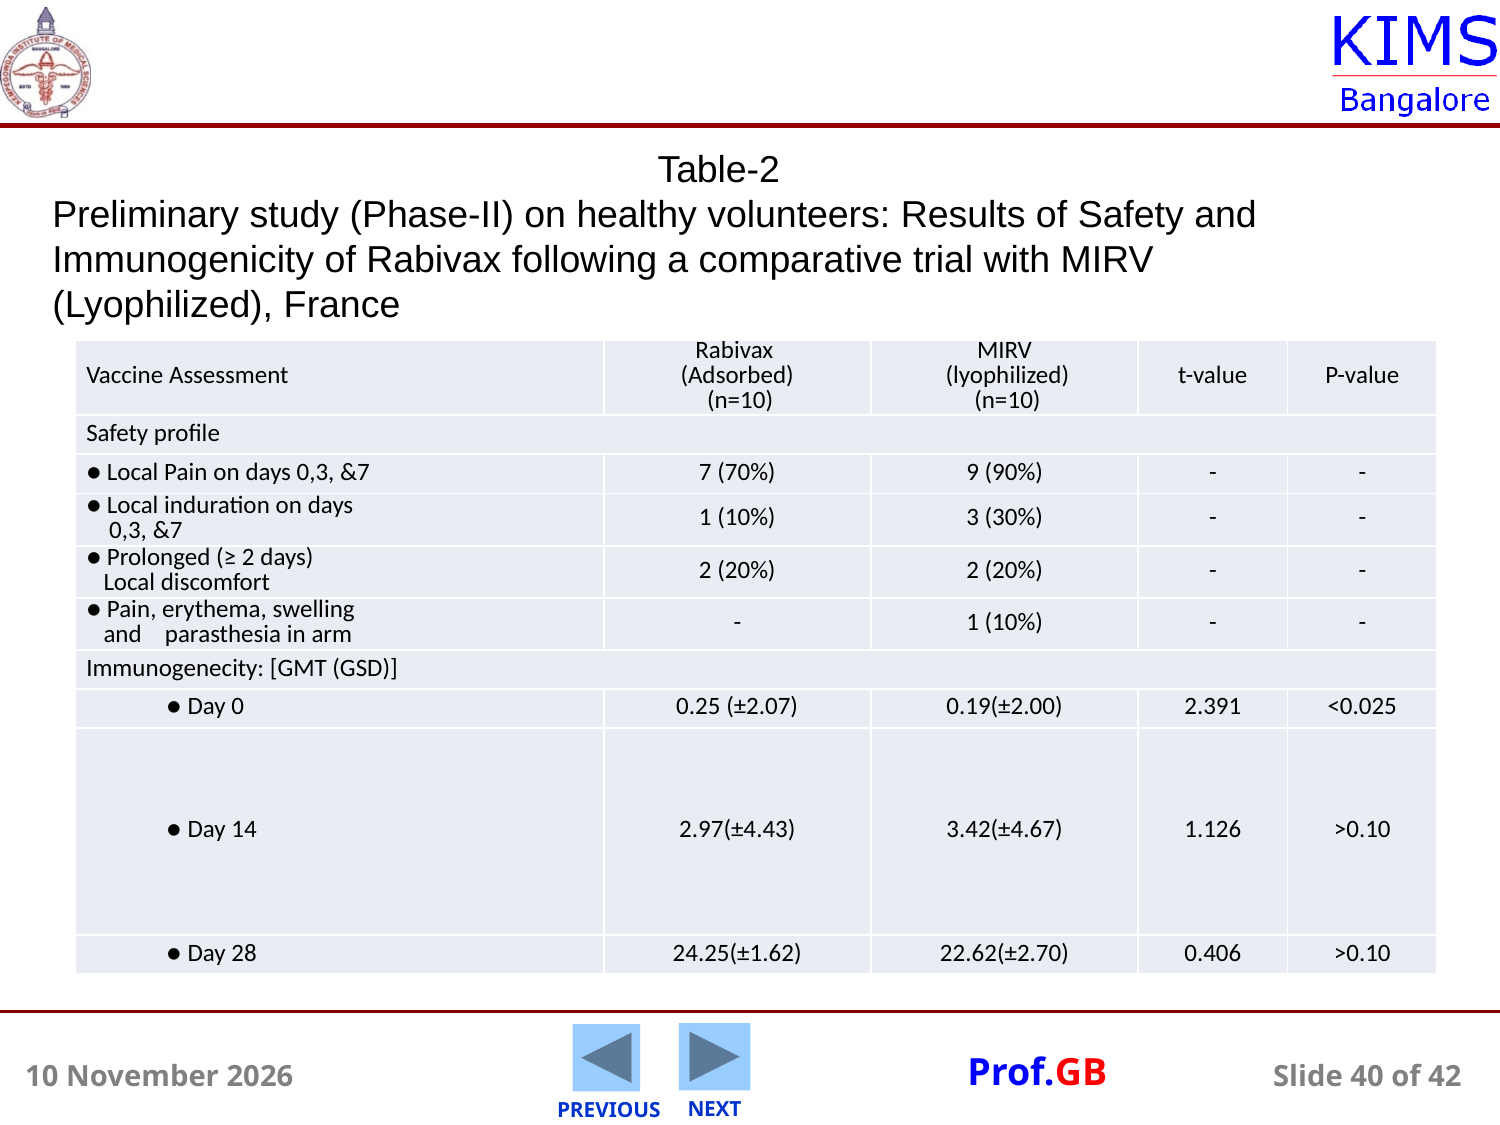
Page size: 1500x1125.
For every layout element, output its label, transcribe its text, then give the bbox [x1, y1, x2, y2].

table_cell - [1288, 494, 1436, 545]
table_cell 0.19(±2.00) [872, 690, 1137, 727]
table_cell - [1139, 455, 1287, 493]
table_cell 2.391 [1139, 690, 1287, 727]
table_cell 24.25(±1.62) [605, 936, 870, 973]
table_cell - [1288, 455, 1436, 493]
table_cell >0.10 [1288, 936, 1436, 973]
table_cell ● Pain, erythema, swelling and parasthesia in arm [76, 599, 603, 649]
table_header t-value [1139, 341, 1287, 414]
table_cell - [1288, 547, 1436, 597]
table_cell - [1139, 547, 1287, 597]
table_header Vaccine Assessment [76, 341, 603, 414]
text_box Table-2 Preliminary study (Phase-II) on healthy volunteers: Results of Safety and Immunogenicity of Rabivax following a comparative trial with MIRV (Lyophilized), France [37, 137, 1400, 333]
table_header MIRV (lyophilized) (n=10) [872, 341, 1137, 414]
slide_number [10, 1051, 396, 1103]
table_cell 7 (70%) [605, 455, 870, 493]
table_cell - [1139, 599, 1287, 649]
table_cell ● Day 28 [76, 936, 603, 973]
picture [0, 7, 91, 118]
table_cell >0.10 [1288, 729, 1436, 934]
table_cell 0.25 (±2.07) [605, 690, 870, 727]
table_cell ● Local Pain on days 0,3, &7 [76, 455, 603, 493]
table_header P-value [1288, 341, 1436, 414]
table_cell 1 (10%) [872, 599, 1137, 649]
table_cell 2 (20%) [872, 547, 1137, 597]
table_cell 22.62(±2.70) [872, 936, 1137, 973]
picture [1330, 12, 1500, 118]
table_cell 2 (20%) [605, 547, 870, 597]
table_header Rabivax (Adsorbed) (n=10) [605, 341, 870, 414]
table_cell Immunogenecity: [GMT (GSD)] [76, 651, 1436, 688]
table_cell 0.406 [1139, 936, 1287, 973]
table_cell ● Prolonged (≥ 2 days) Local discomfort [76, 547, 603, 597]
table_cell 2.97(±4.43) [605, 729, 870, 934]
table_cell - [1139, 494, 1287, 545]
table_cell 3.42(±4.67) [872, 729, 1137, 934]
table_cell 3 (30%) [872, 494, 1137, 545]
table_cell - [1288, 599, 1436, 649]
table_cell 9 (90%) [872, 455, 1137, 493]
table_cell 1 (10%) [605, 494, 870, 545]
table_cell - [605, 599, 870, 649]
table_cell ● Day 14 [76, 729, 603, 934]
table_cell Safety profile [76, 416, 1436, 453]
table_cell <0.025 [1288, 690, 1436, 727]
table_cell ● Day 0 [76, 690, 603, 727]
table_cell ● Local induration on days 0,3, &7 [76, 494, 603, 545]
table_cell 1.126 [1139, 729, 1287, 934]
